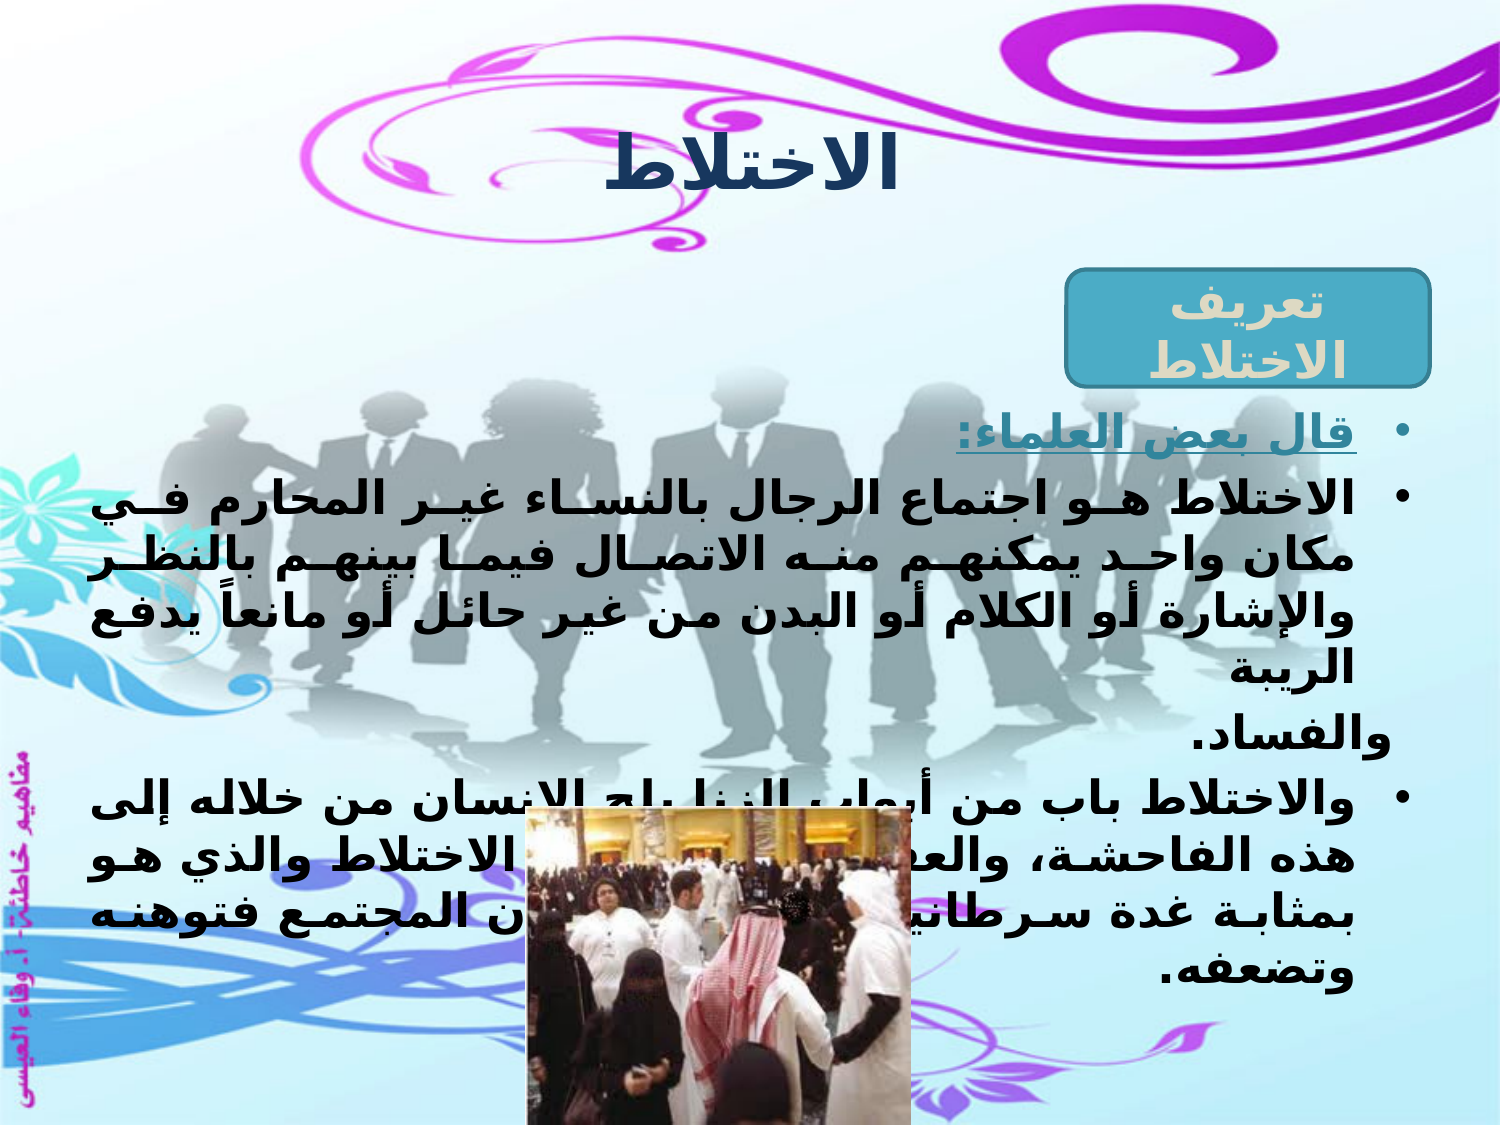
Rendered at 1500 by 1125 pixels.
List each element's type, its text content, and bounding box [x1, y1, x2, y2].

list قال بعض العلماء: الاختلاط هو اجتماع الرجال بالنساء غير المحارم في مكان واحد يمكنهم منه الاتصال فيما بينهم بالنظر والإشارة أو الكلام أو البدن من غير حائل أو مانعاً يدفع الريبة والفساد. والاختلاط باب من أبواب الزنا يلج الإنسان من خلاله إلى هذه الفاحشة، والعفة حجاب يمزقه الاختلاط والذي هو بمثابة غدة سرطانية تسرى في كيان المجتمع فتوهنه وتضعفه. [74, 262, 1426, 1006]
title الاختلاط [76, 66, 1427, 255]
picture [0, 0, 1500, 1125]
text_box تعريف الاختلاط [1064, 267, 1432, 389]
